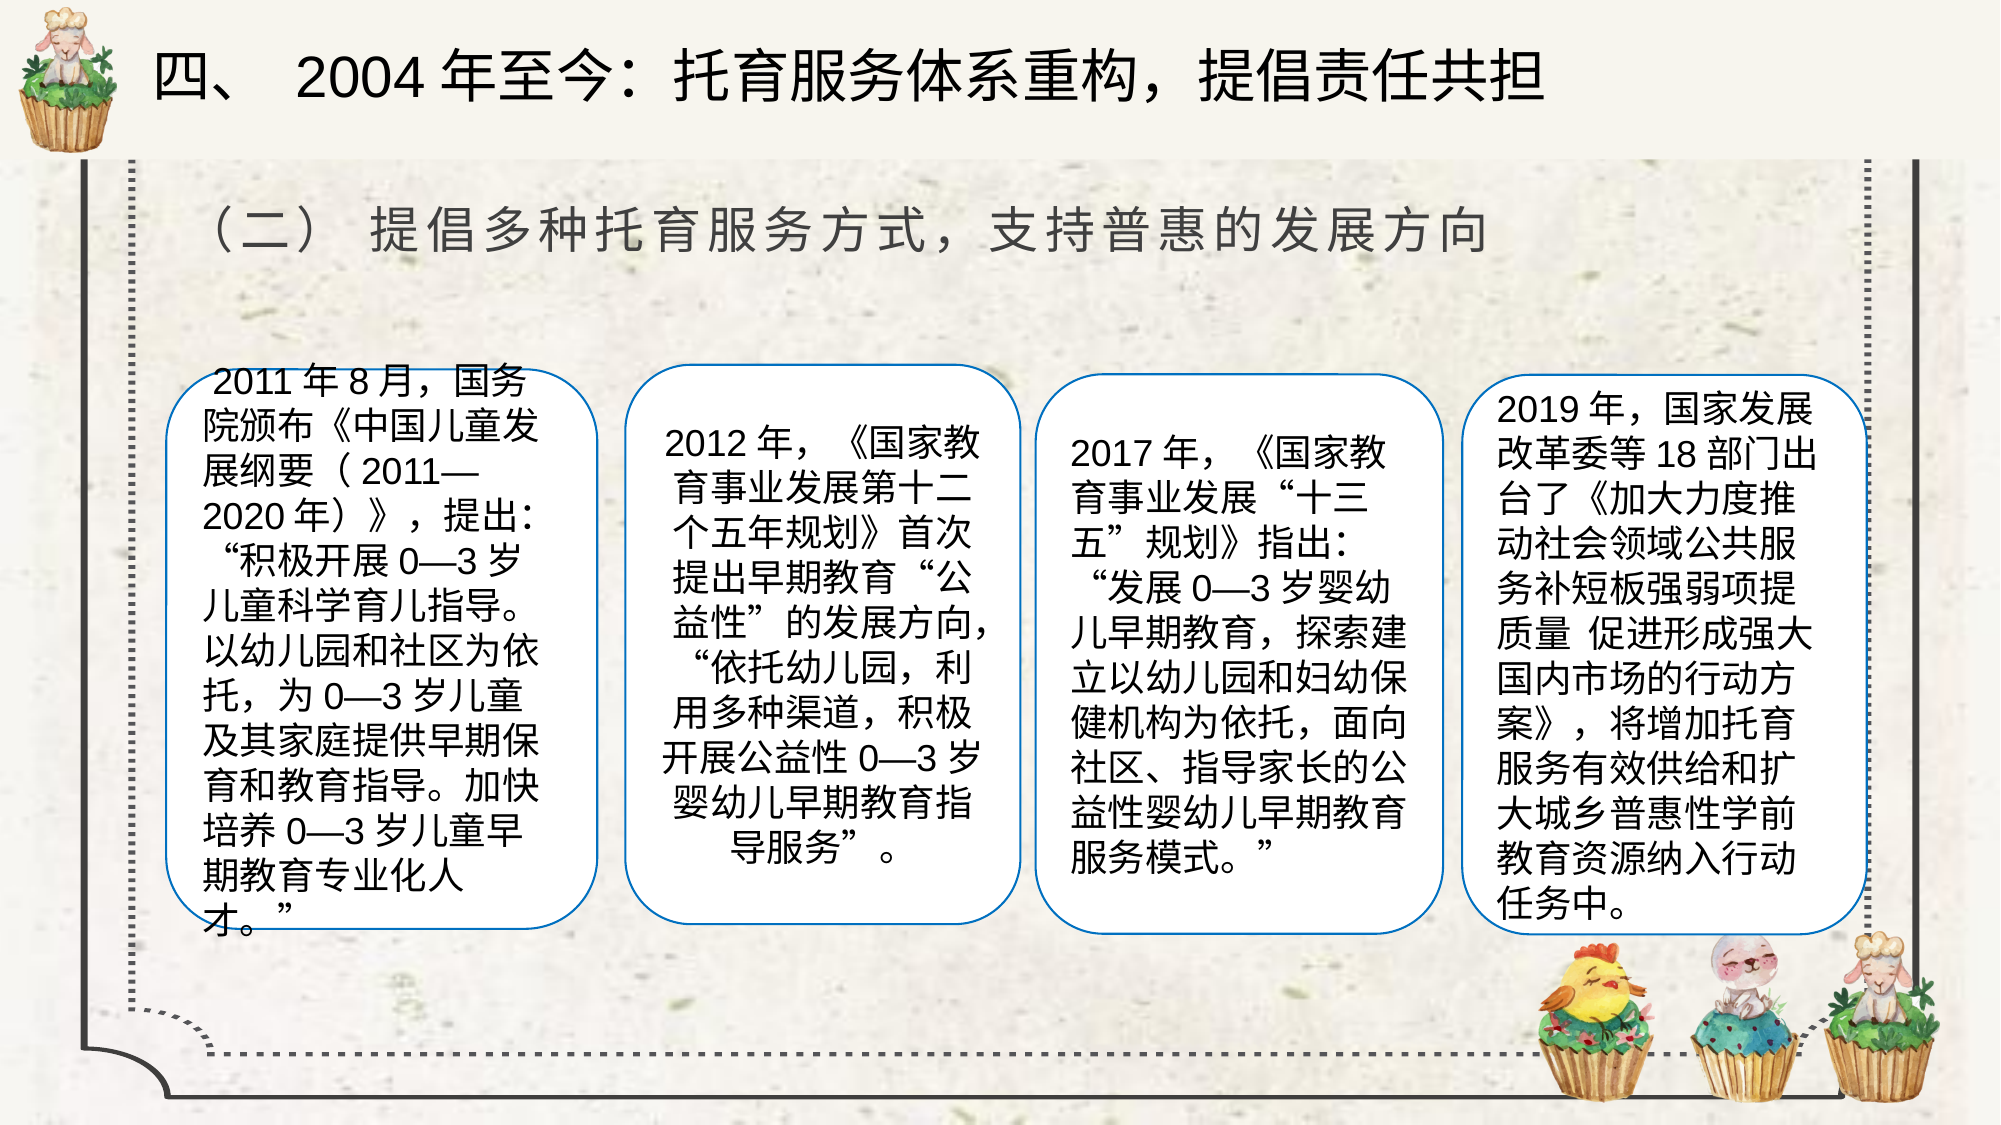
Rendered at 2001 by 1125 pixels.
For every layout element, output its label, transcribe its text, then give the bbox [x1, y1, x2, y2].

text_box 2011年8月，国务院颁布《中国儿童发展纲要（2011—2020年）》，提出：“积极开展0—3岁儿童科学育儿指导。以幼儿园和社区为依托，为0—3岁儿童及其家庭提供早期保育和教育指导。加快培养0—3岁儿童早期教育专业化人才。” [165, 368, 599, 930]
picture [11, 0, 117, 153]
text_box [0, 0, 2000, 160]
text_box 2012年，《国家教育事业发展第十二个五年规划》首次提出早期教育“公益性”的发展方向，“依托幼儿园，利用多种渠道，积极开展公益性0—3岁婴幼儿早期教育指导服务”。 [624, 363, 1022, 926]
text_box 四、 2004年至今：托育服务体系重构，提倡责任共担 [137, 3, 2000, 118]
text_box 2019年，国家发展改革委等18部门出台了《加大力度推动社会领域公共服务补短板强弱项提质量 促进形成强大国内市场的行动方案》，将增加托育服务有效供给和扩大城乡普惠性学前教育资源纳入行动任务中。 [1461, 373, 1868, 936]
text_box 2017年，《国家教育事业发展“十三五”规划》指出：“发展0—3岁婴幼儿早期教育，探索建立以幼儿园和妇幼保健机构为依托，面向社区、指导家长的公益性婴幼儿早期教育服务模式。” [1034, 373, 1445, 935]
text_box （二） 提倡多种托育服务方式，支持普惠的发展方向 [169, 161, 1784, 309]
picture [0, 160, 2000, 1125]
